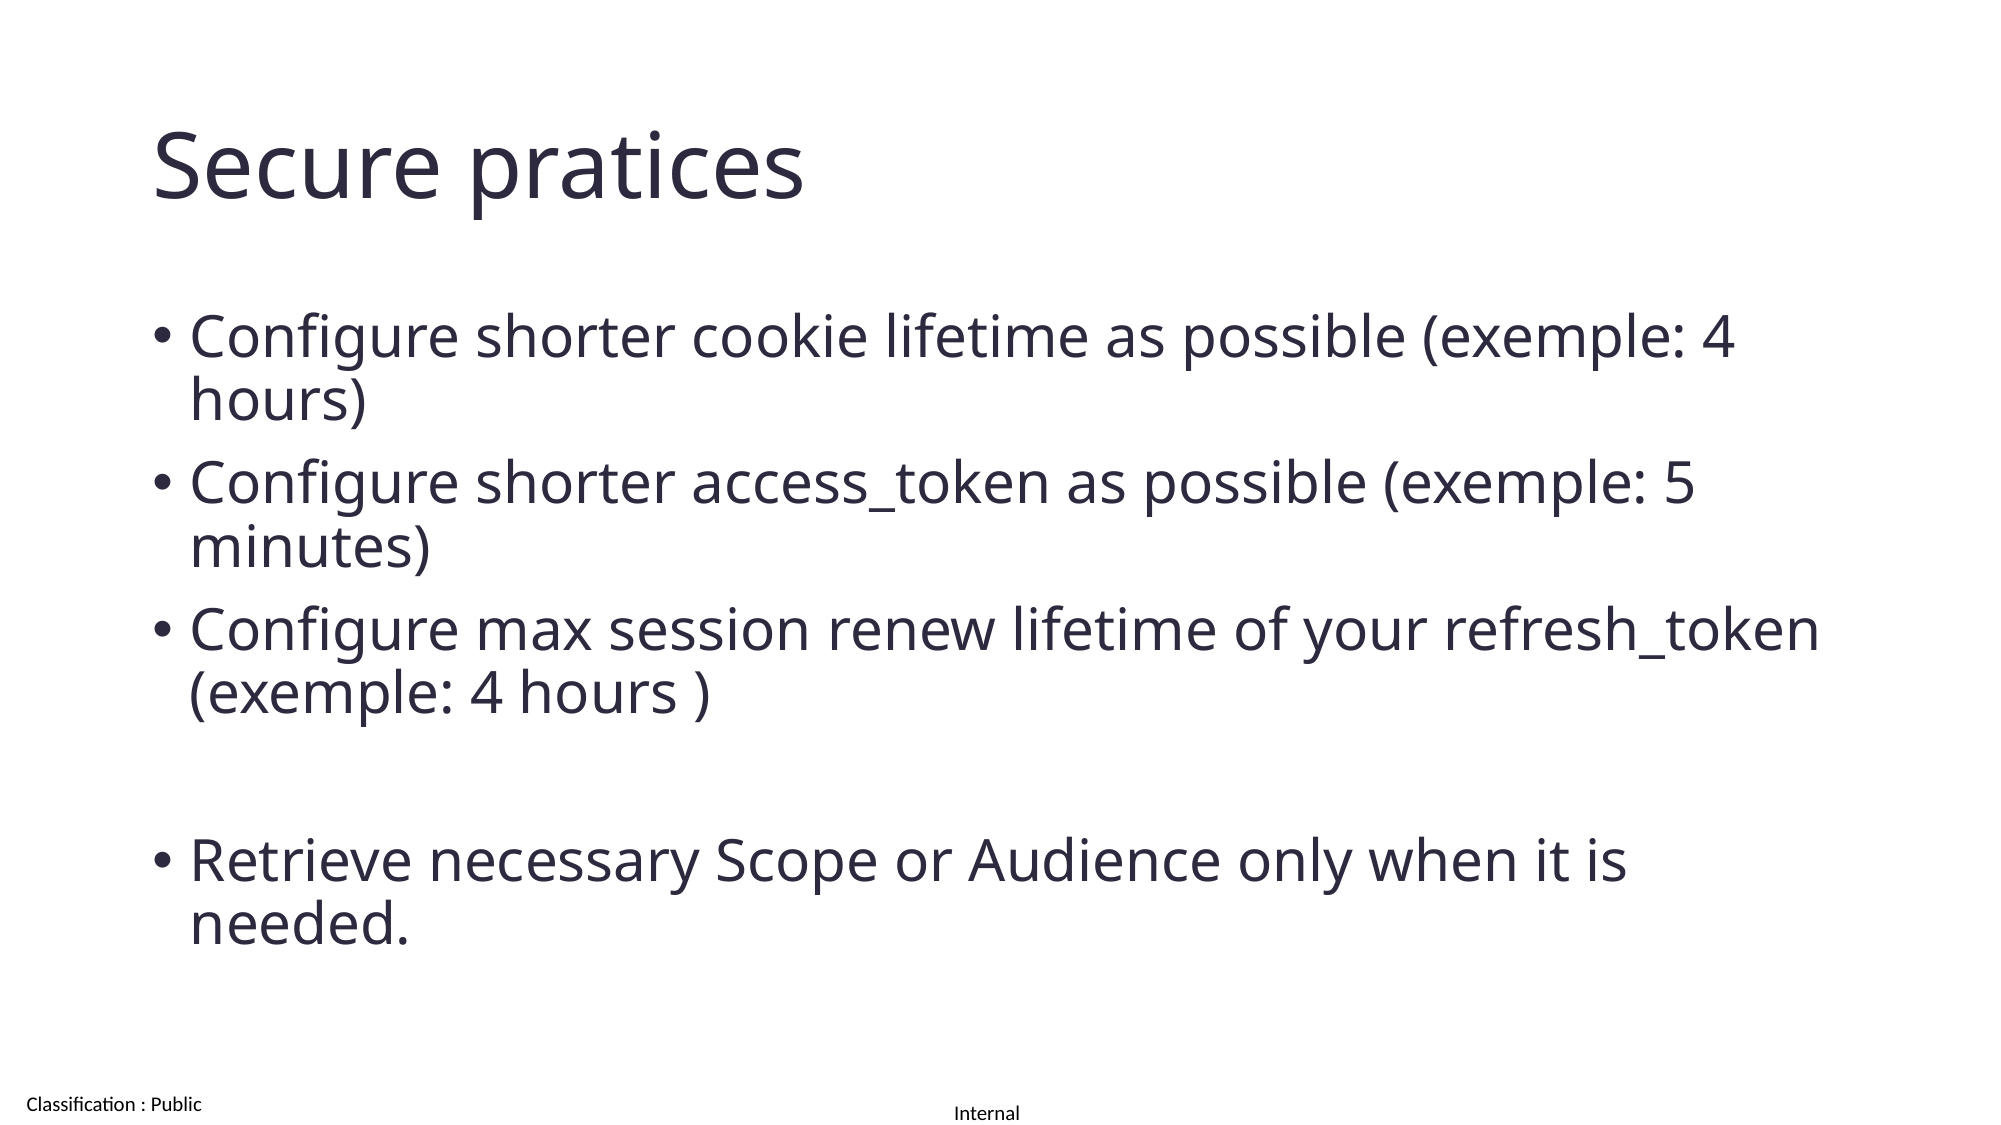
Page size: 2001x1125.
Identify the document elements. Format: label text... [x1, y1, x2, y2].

list Configure shorter cookie lifetime as possible (exemple: 4 hours) Configure shorter access_token as possible (exemple: 5 minutes) Configure max session renew lifetime of your refresh_token (exemple: 4 hours ) Retrieve necessary Scope or Audience only when it is needed. [137, 299, 1863, 1014]
title Secure pratices [137, 59, 1863, 278]
